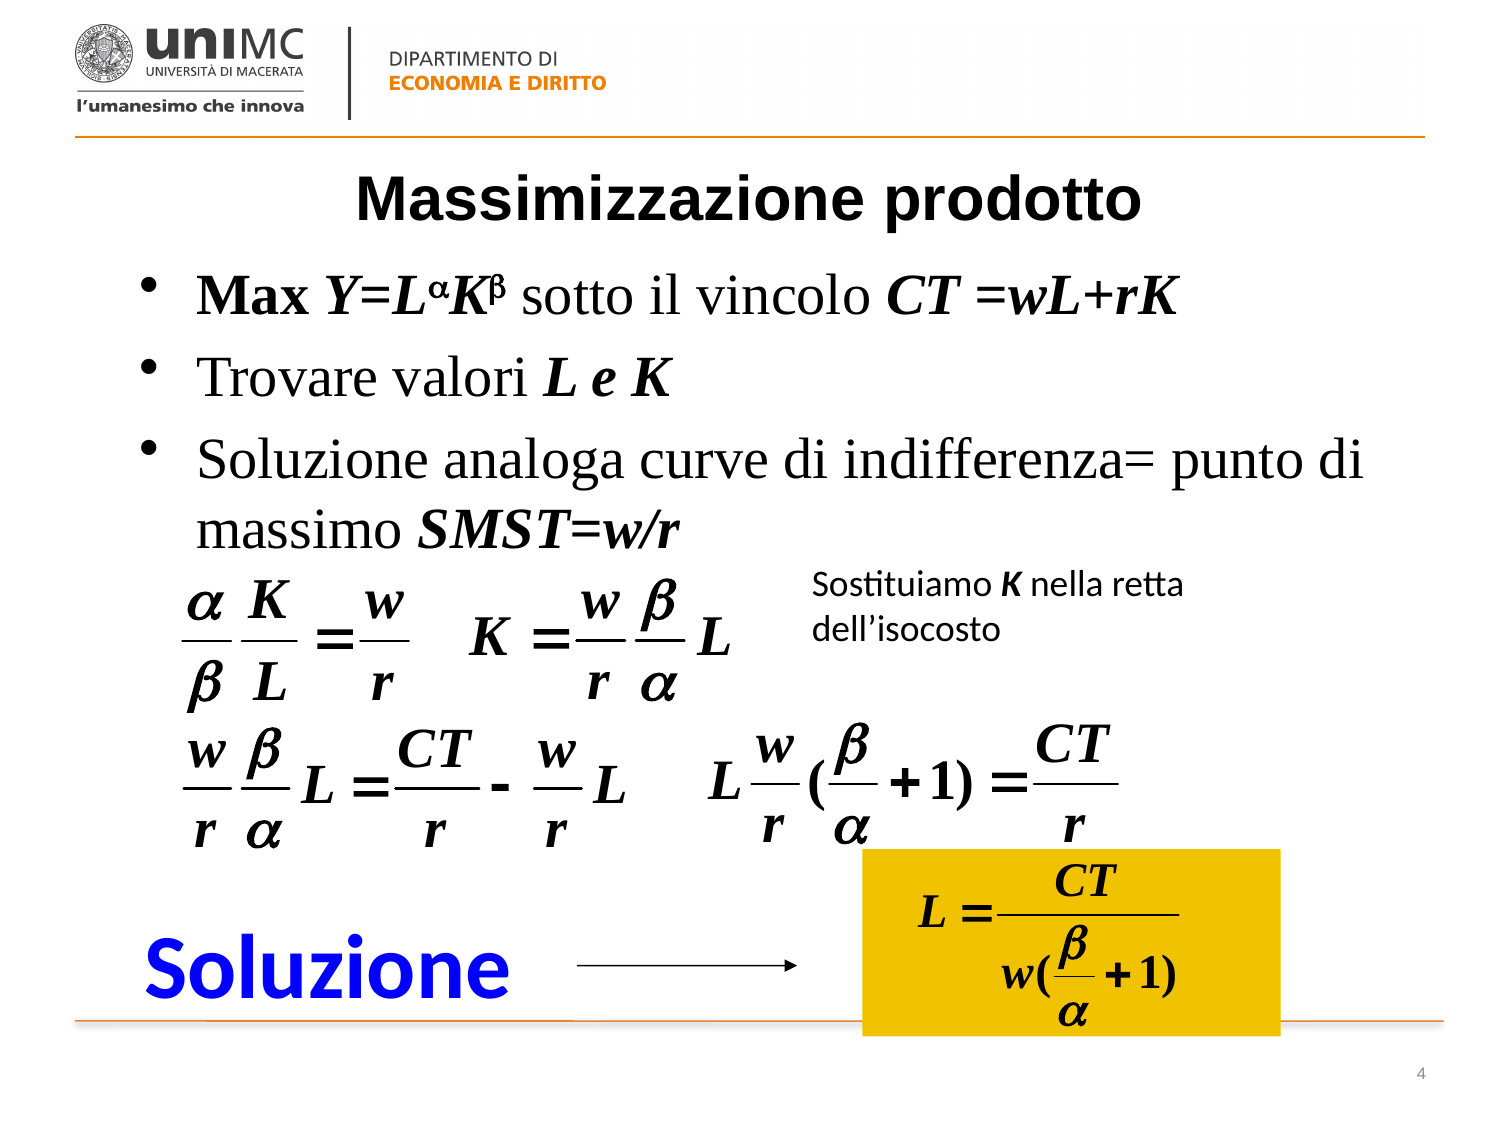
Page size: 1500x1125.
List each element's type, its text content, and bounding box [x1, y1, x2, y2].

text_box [173, 708, 637, 861]
title Massimizzazione prodotto [75, 149, 1425, 241]
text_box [862, 846, 1281, 1037]
picture [75, 24, 1425, 138]
text_box Max Y=LaKb sotto il vincolo CT =wL+rK Trovare valori L e K Soluzione analoga curve di indifferenza= punto di massimo SMST=w/r [124, 249, 1413, 450]
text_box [457, 559, 744, 714]
text_box Sostituiamo K nella retta dell’isocosto [797, 551, 1360, 657]
slide_number 4 [1091, 1042, 1442, 1103]
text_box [697, 703, 1129, 857]
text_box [129, 899, 798, 1026]
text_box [172, 559, 420, 708]
